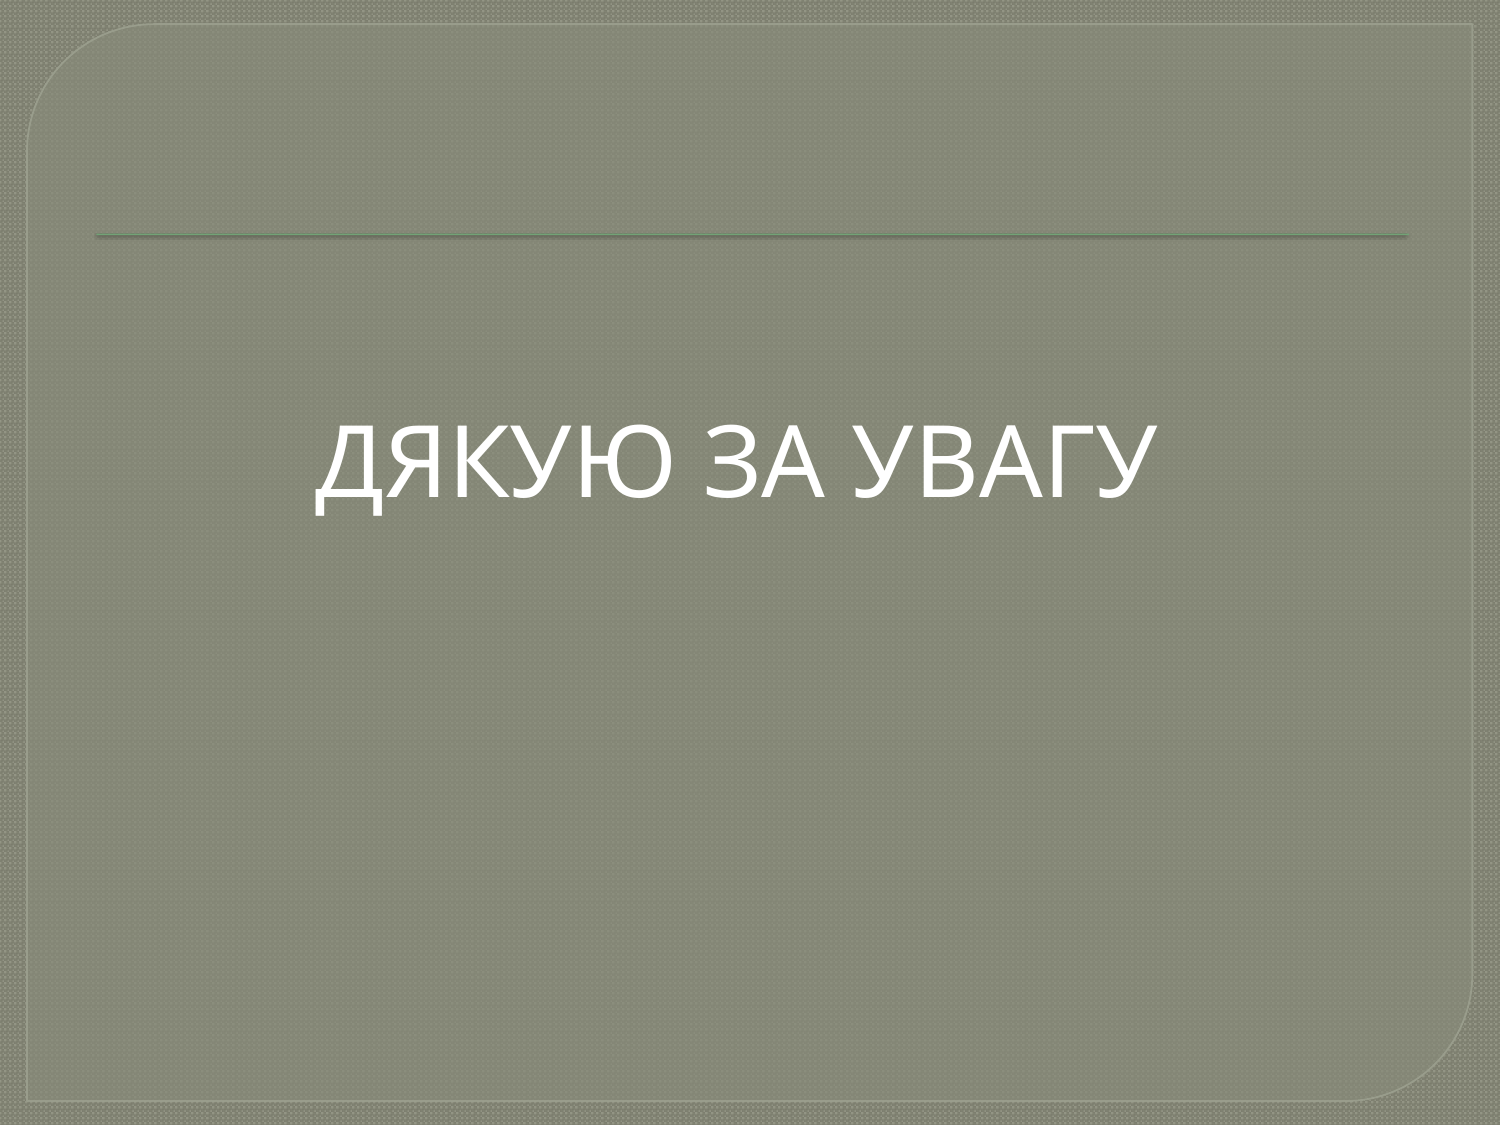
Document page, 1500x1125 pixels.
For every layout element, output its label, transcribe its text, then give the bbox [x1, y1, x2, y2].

list ДЯКУЮ ЗА УВАГУ [75, 270, 1425, 1013]
